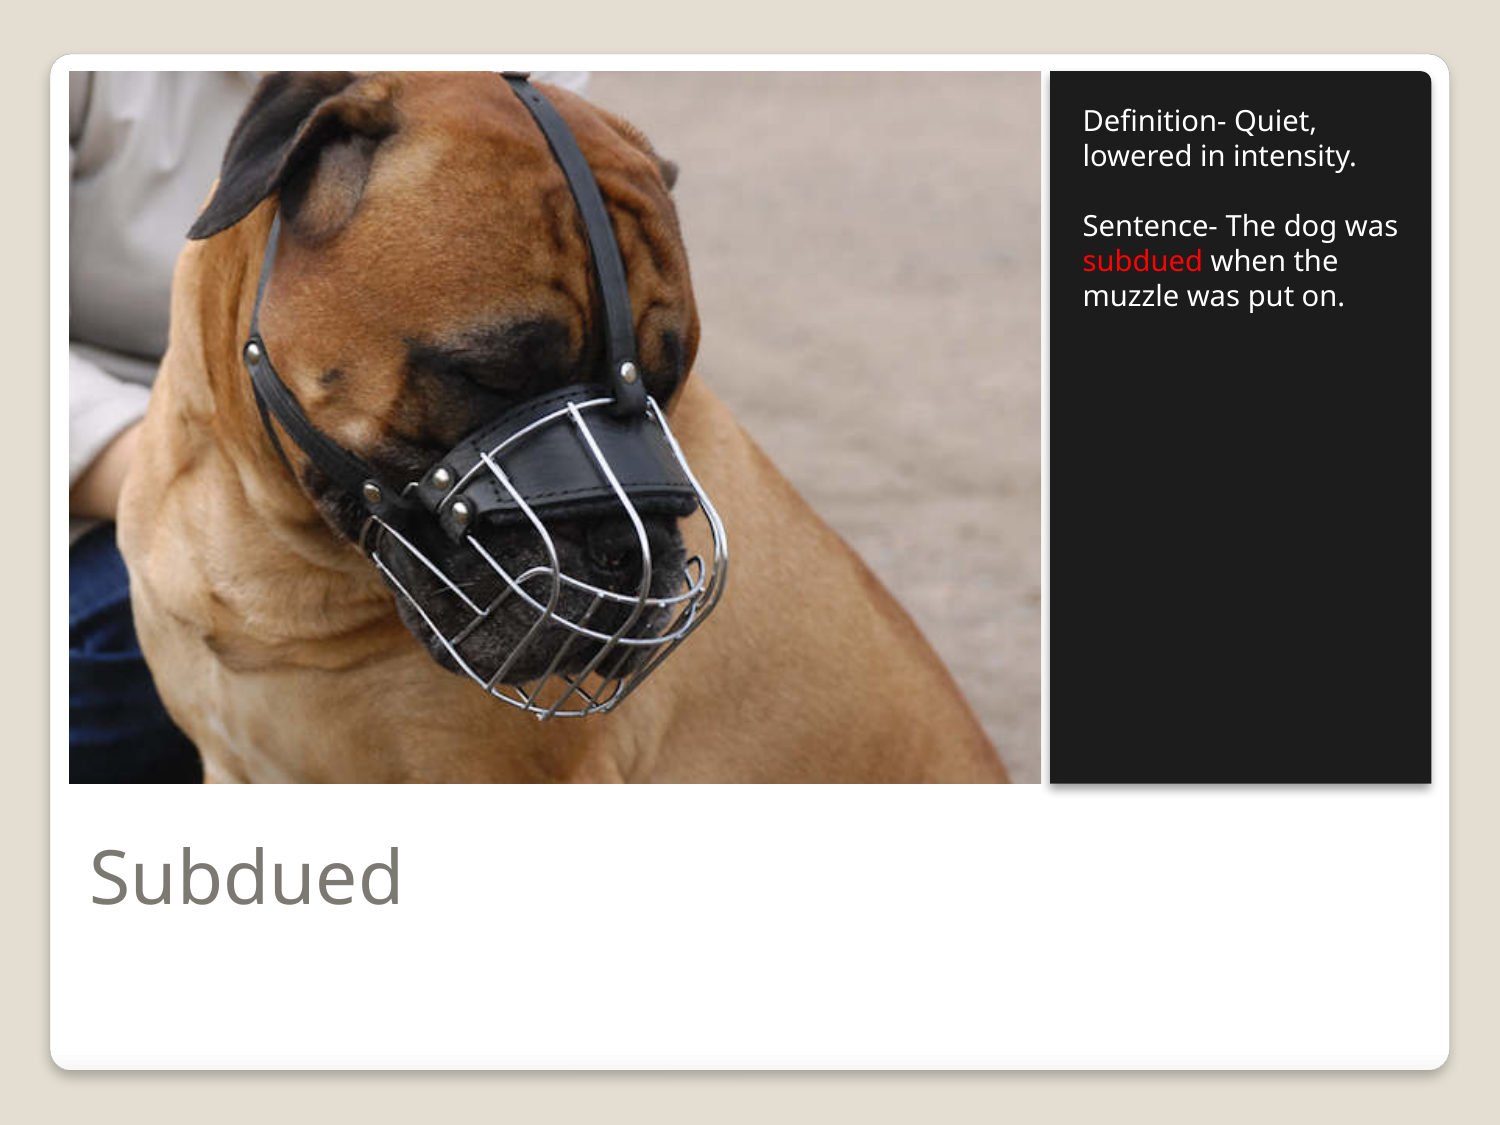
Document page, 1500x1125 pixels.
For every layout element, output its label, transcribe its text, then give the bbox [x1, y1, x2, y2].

list Definition- Quiet, lowered in intensity. Sentence- The dog was subdued when the muzzle was put on. [1060, 87, 1428, 779]
title Subdued [75, 822, 1425, 995]
picture [68, 71, 1042, 785]
